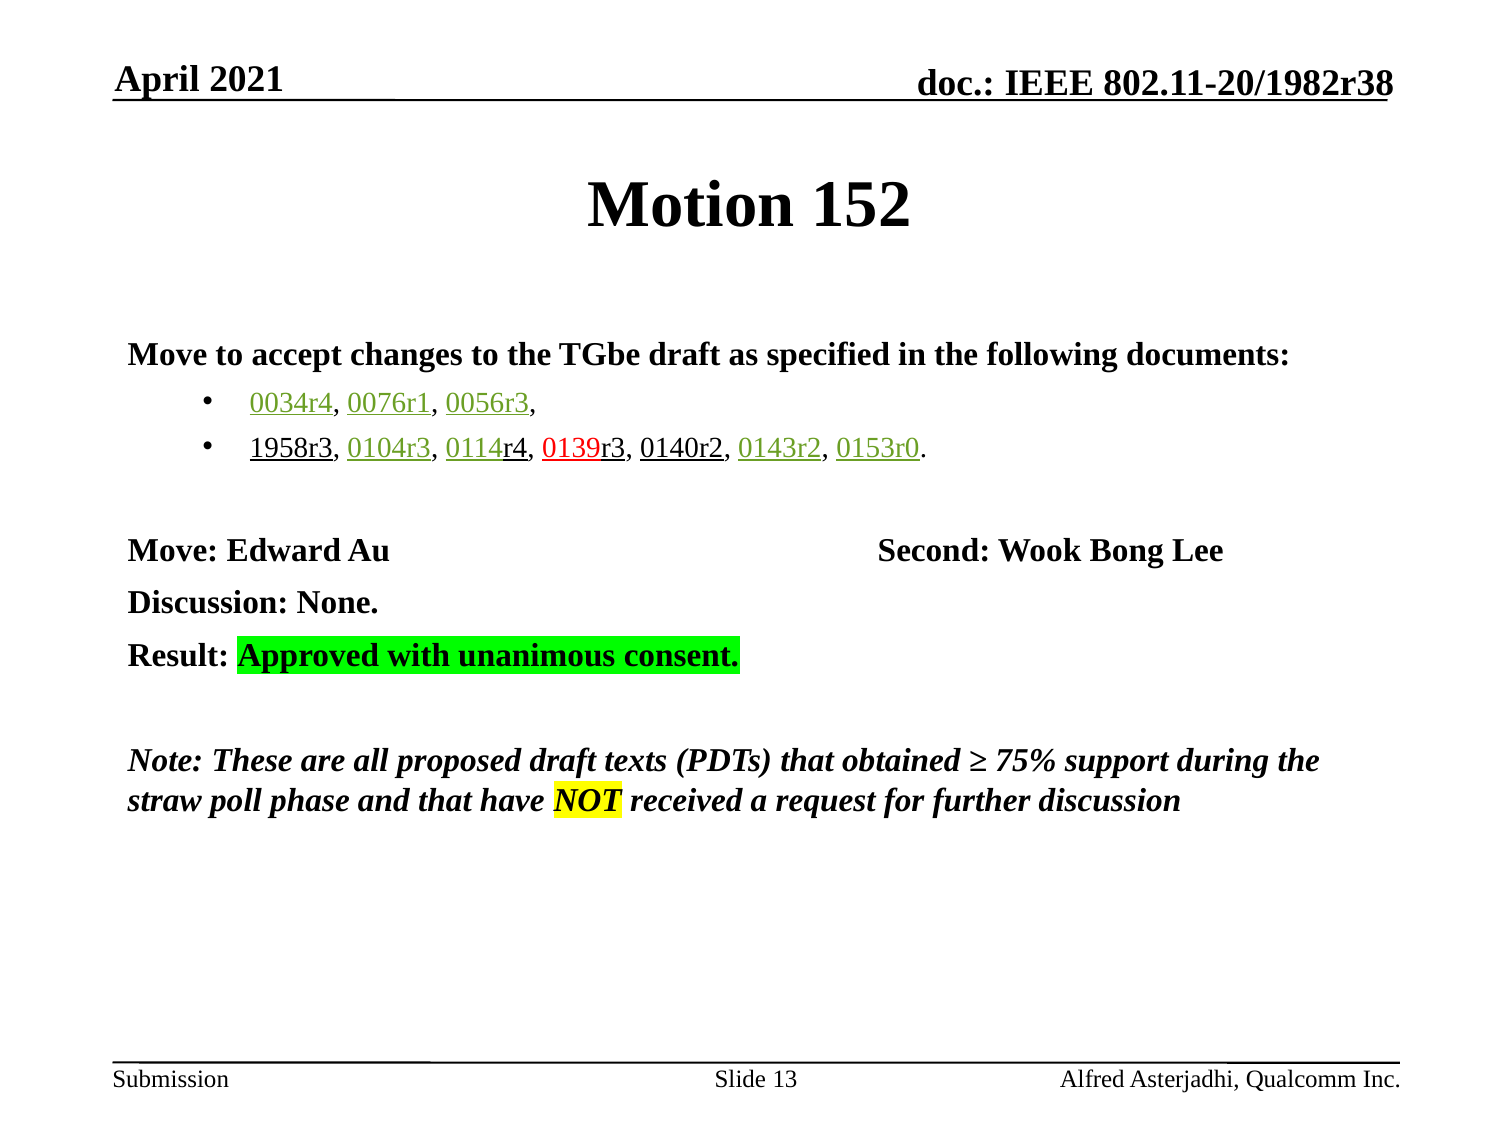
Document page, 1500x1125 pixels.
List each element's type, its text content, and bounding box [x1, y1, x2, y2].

footer Alfred Asterjadhi, Qualcomm Inc. [878, 1061, 1402, 1093]
list Move to accept changes to the TGbe draft as specified in the following documents: 0034r4, 0076r1, 0056r3, 1958r3, 0104r3, 0114r4, 0139r3, 0140r2, 0143r2, 0153r0. Move: Edward Au Second: Wook Bong Lee Discussion: None. Result: Approved with unanimous consent. Note: These are all proposed draft texts (PDTs) that obtained ≥ 75% support during the straw poll phase and that have NOT received a request for further discussion [112, 324, 1388, 1000]
slide_number Slide 13 [712, 1061, 800, 1123]
title Motion 152 [112, 112, 1388, 288]
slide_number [114, 54, 423, 100]
